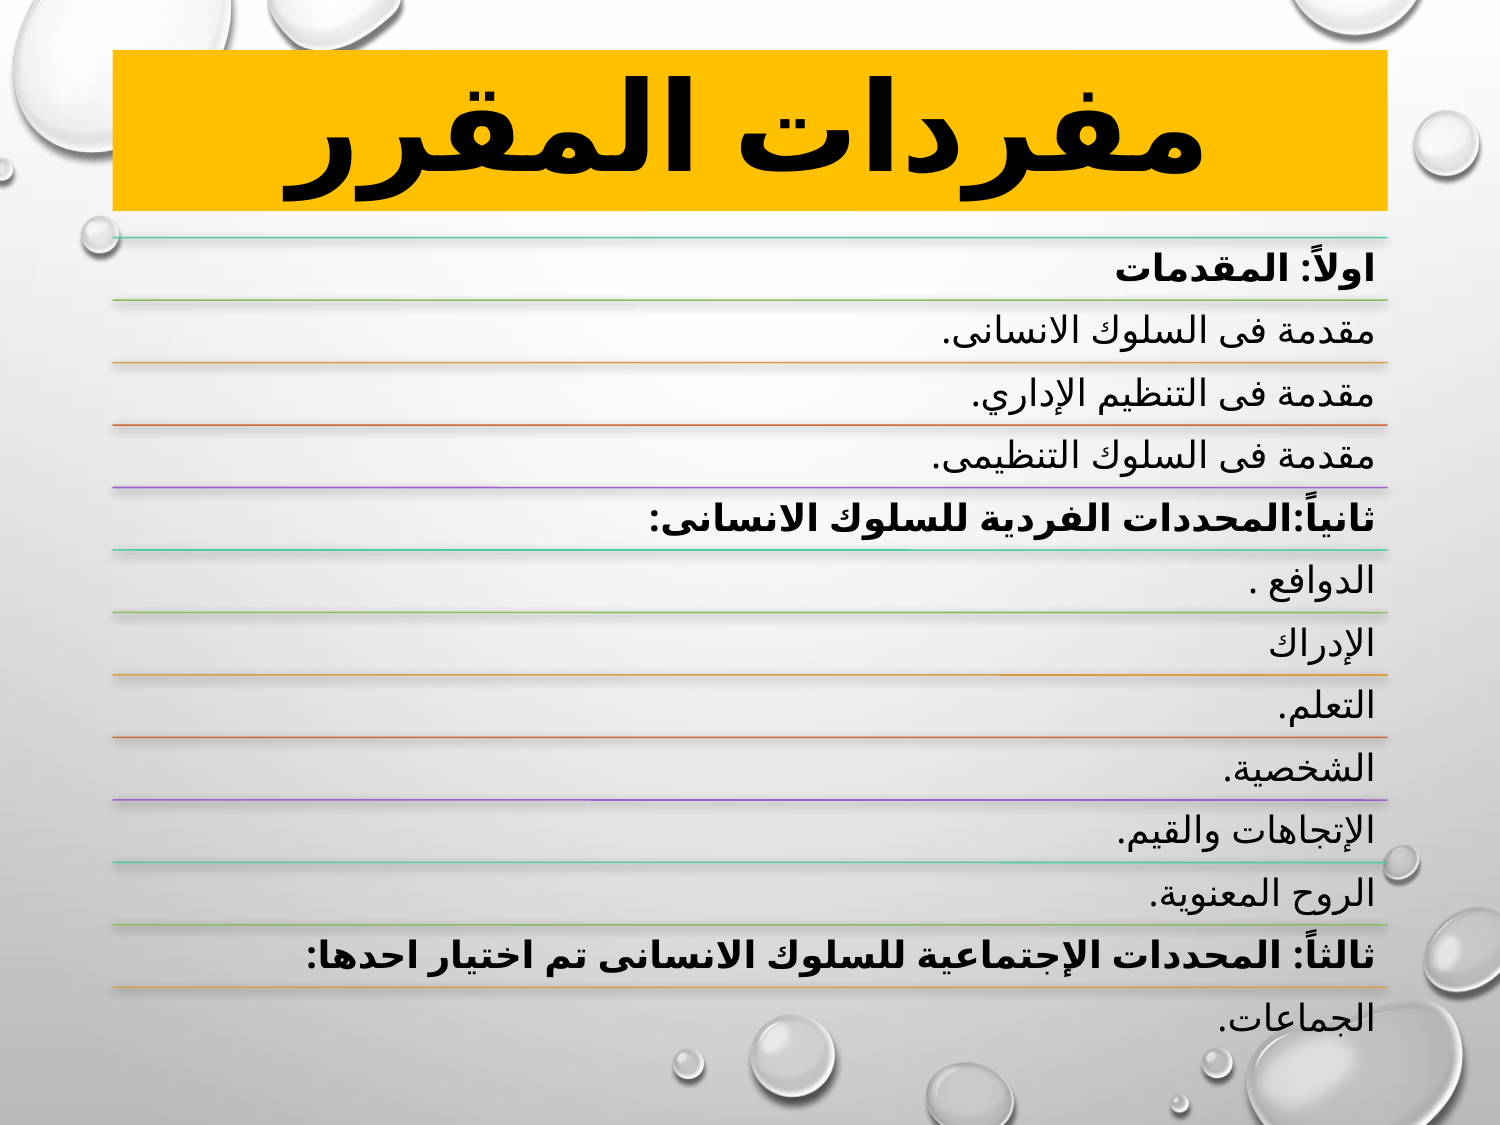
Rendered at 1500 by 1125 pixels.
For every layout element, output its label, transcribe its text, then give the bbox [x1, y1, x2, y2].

picture [0, 0, 1500, 1125]
title مفردات المقرر [112, 50, 1388, 212]
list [112, 237, 1388, 1051]
